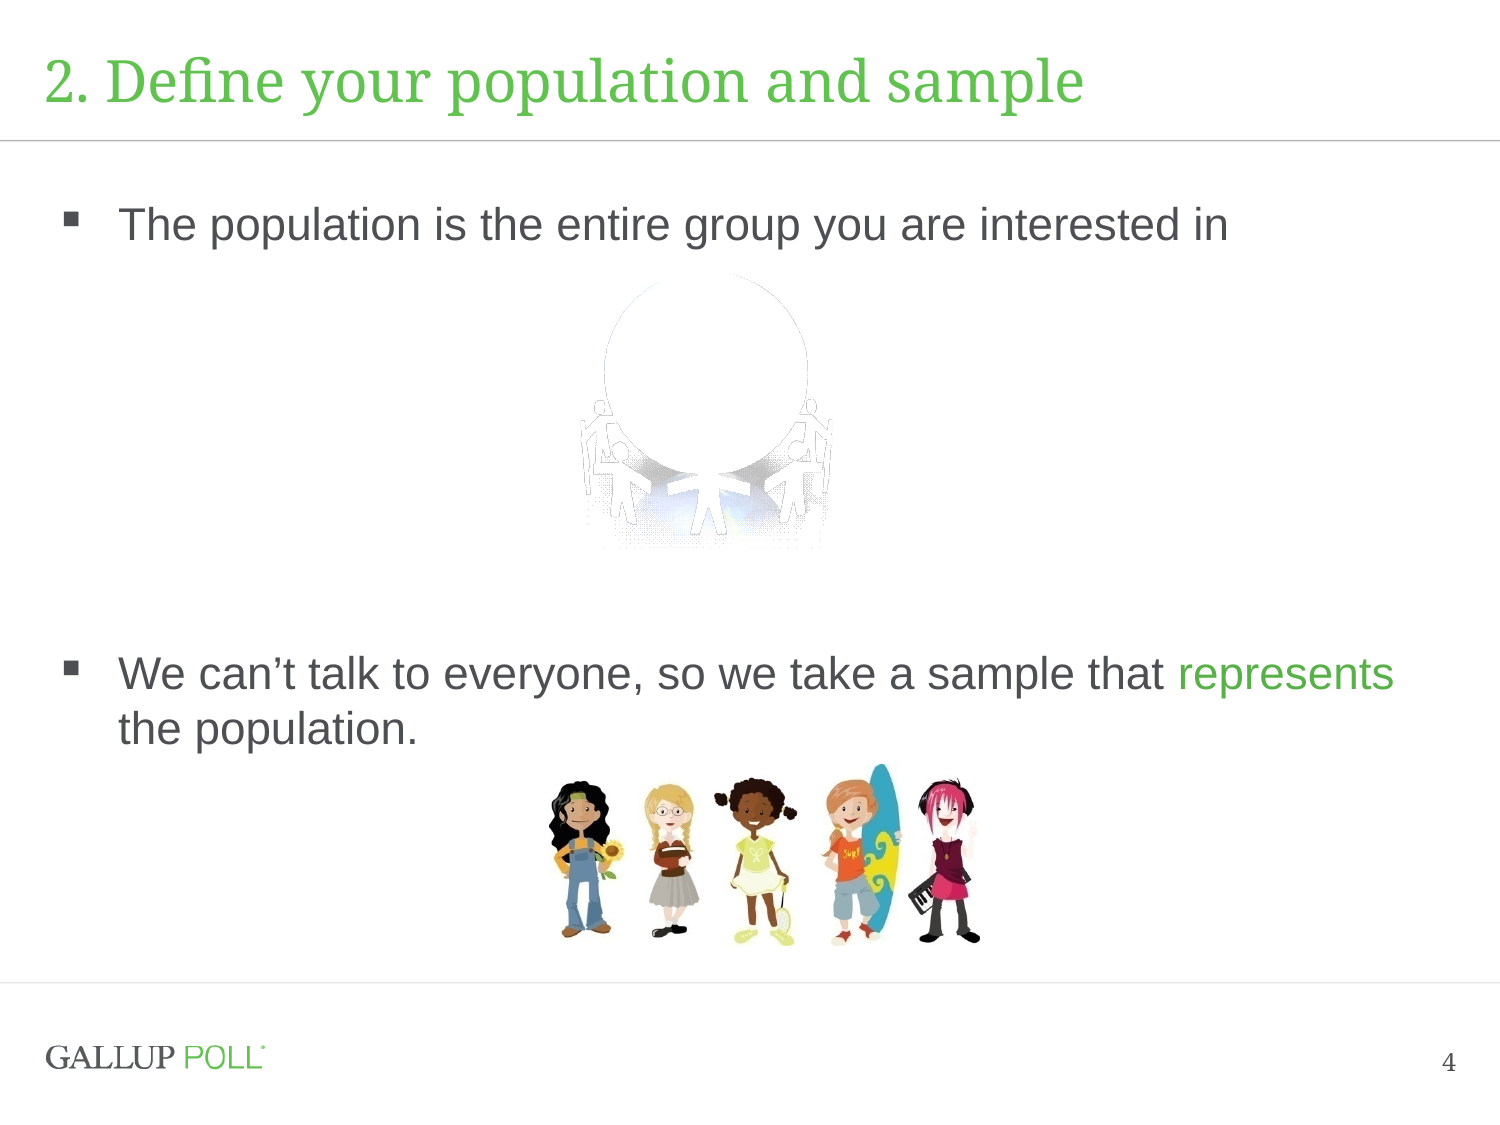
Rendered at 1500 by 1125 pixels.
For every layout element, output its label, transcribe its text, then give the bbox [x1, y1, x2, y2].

picture [580, 270, 833, 548]
list The population is the entire group you are interested in We can’t talk to everyone, so we take a sample that represents the population. [46, 187, 1454, 949]
picture [548, 764, 980, 946]
slide_number 4 [1120, 1038, 1472, 1117]
title 2. Define your population and sample [27, 30, 1461, 127]
picture [0, 984, 1500, 1125]
